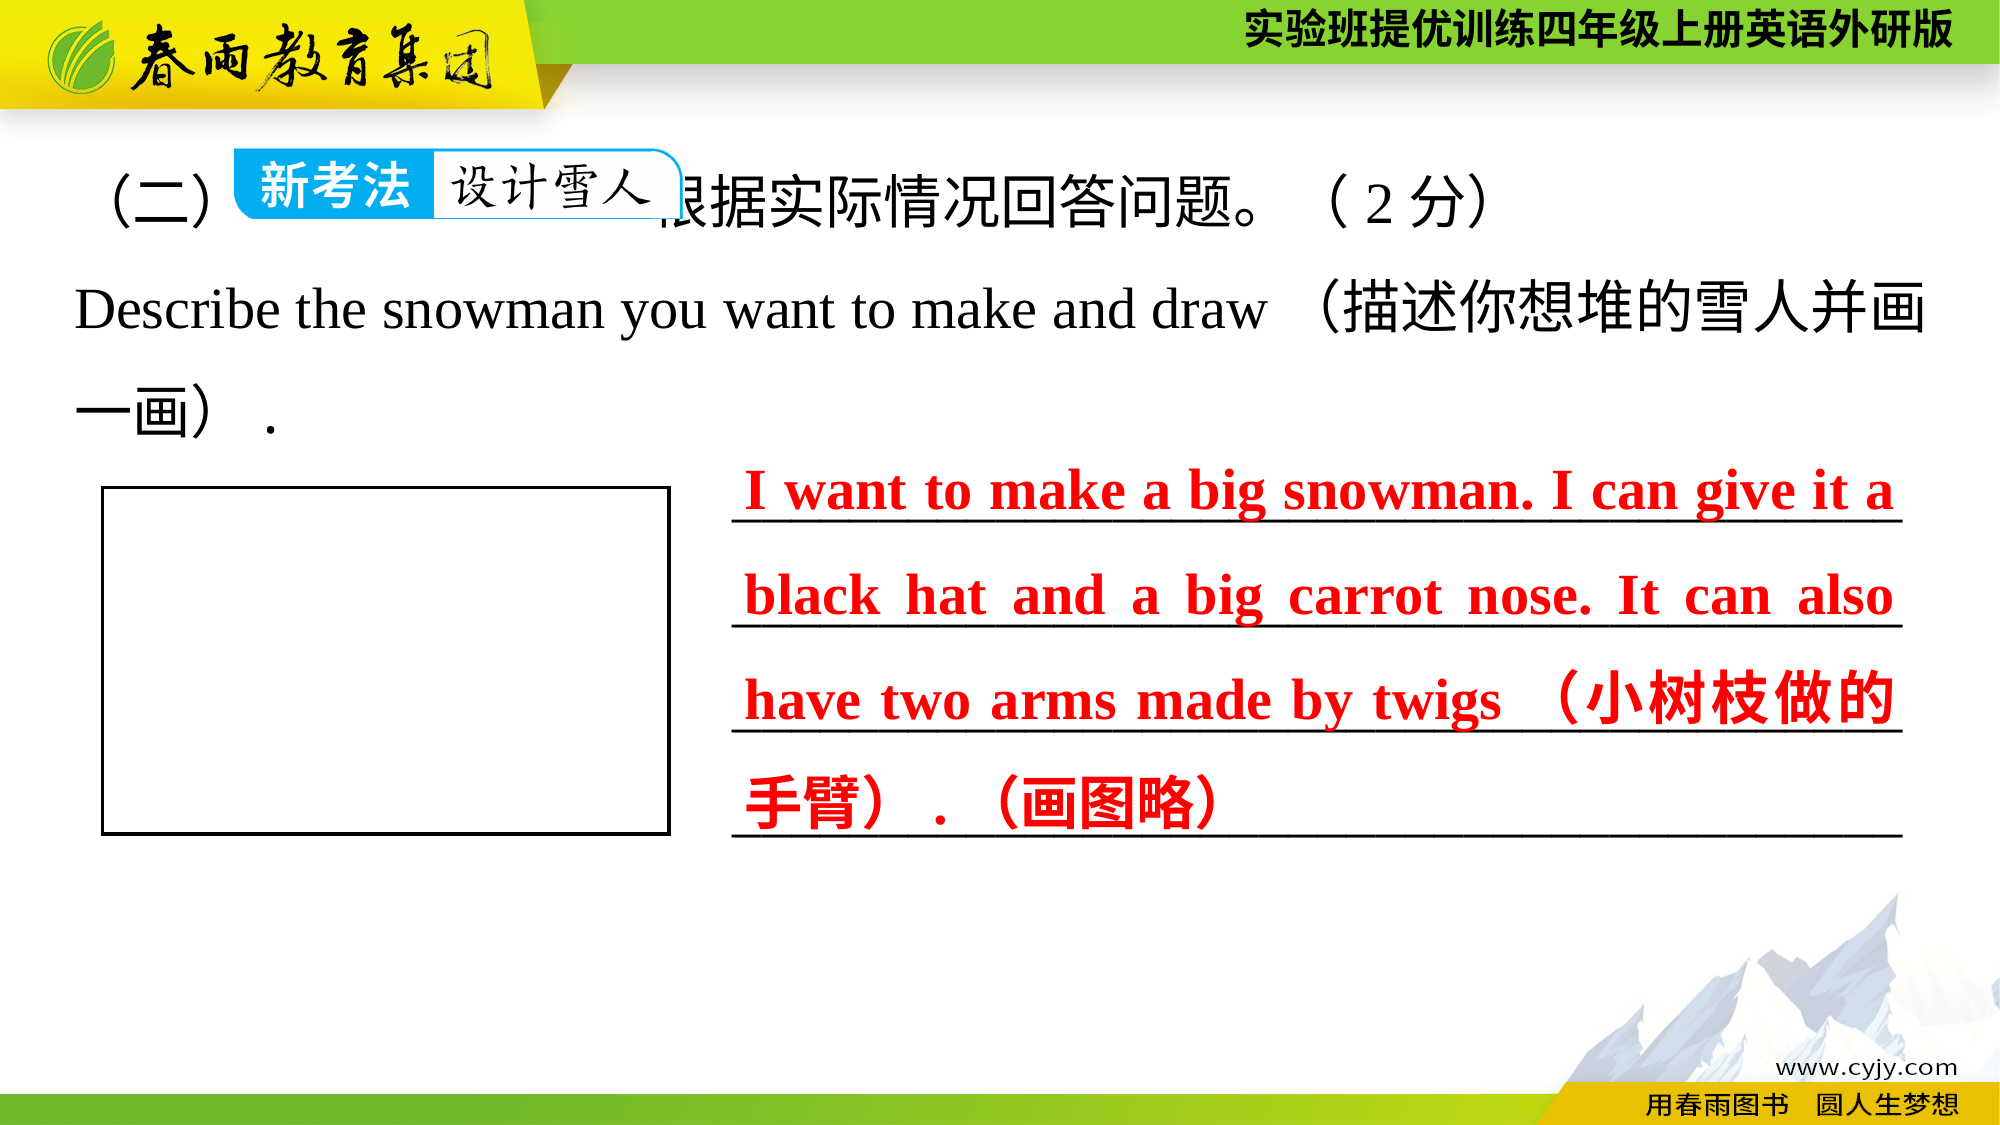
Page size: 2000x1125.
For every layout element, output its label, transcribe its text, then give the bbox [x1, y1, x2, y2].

picture [0, 0, 2000, 1125]
text_box ________________________________________________________________________________ ________________________________________________________________________________ [717, 414, 1922, 850]
list （二） 根据实际情况回答问题。（2分） Describe the snowman you want to make and draw（描述你想堆的雪人并画一画）. [59, 122, 1944, 456]
text_box [102, 487, 670, 835]
text_box I want to make a big snowman. I can give it a black hat and a big carrot nose. It can also have two arms made by twigs（小树枝做的手臂）.（画图略） [729, 408, 1911, 844]
